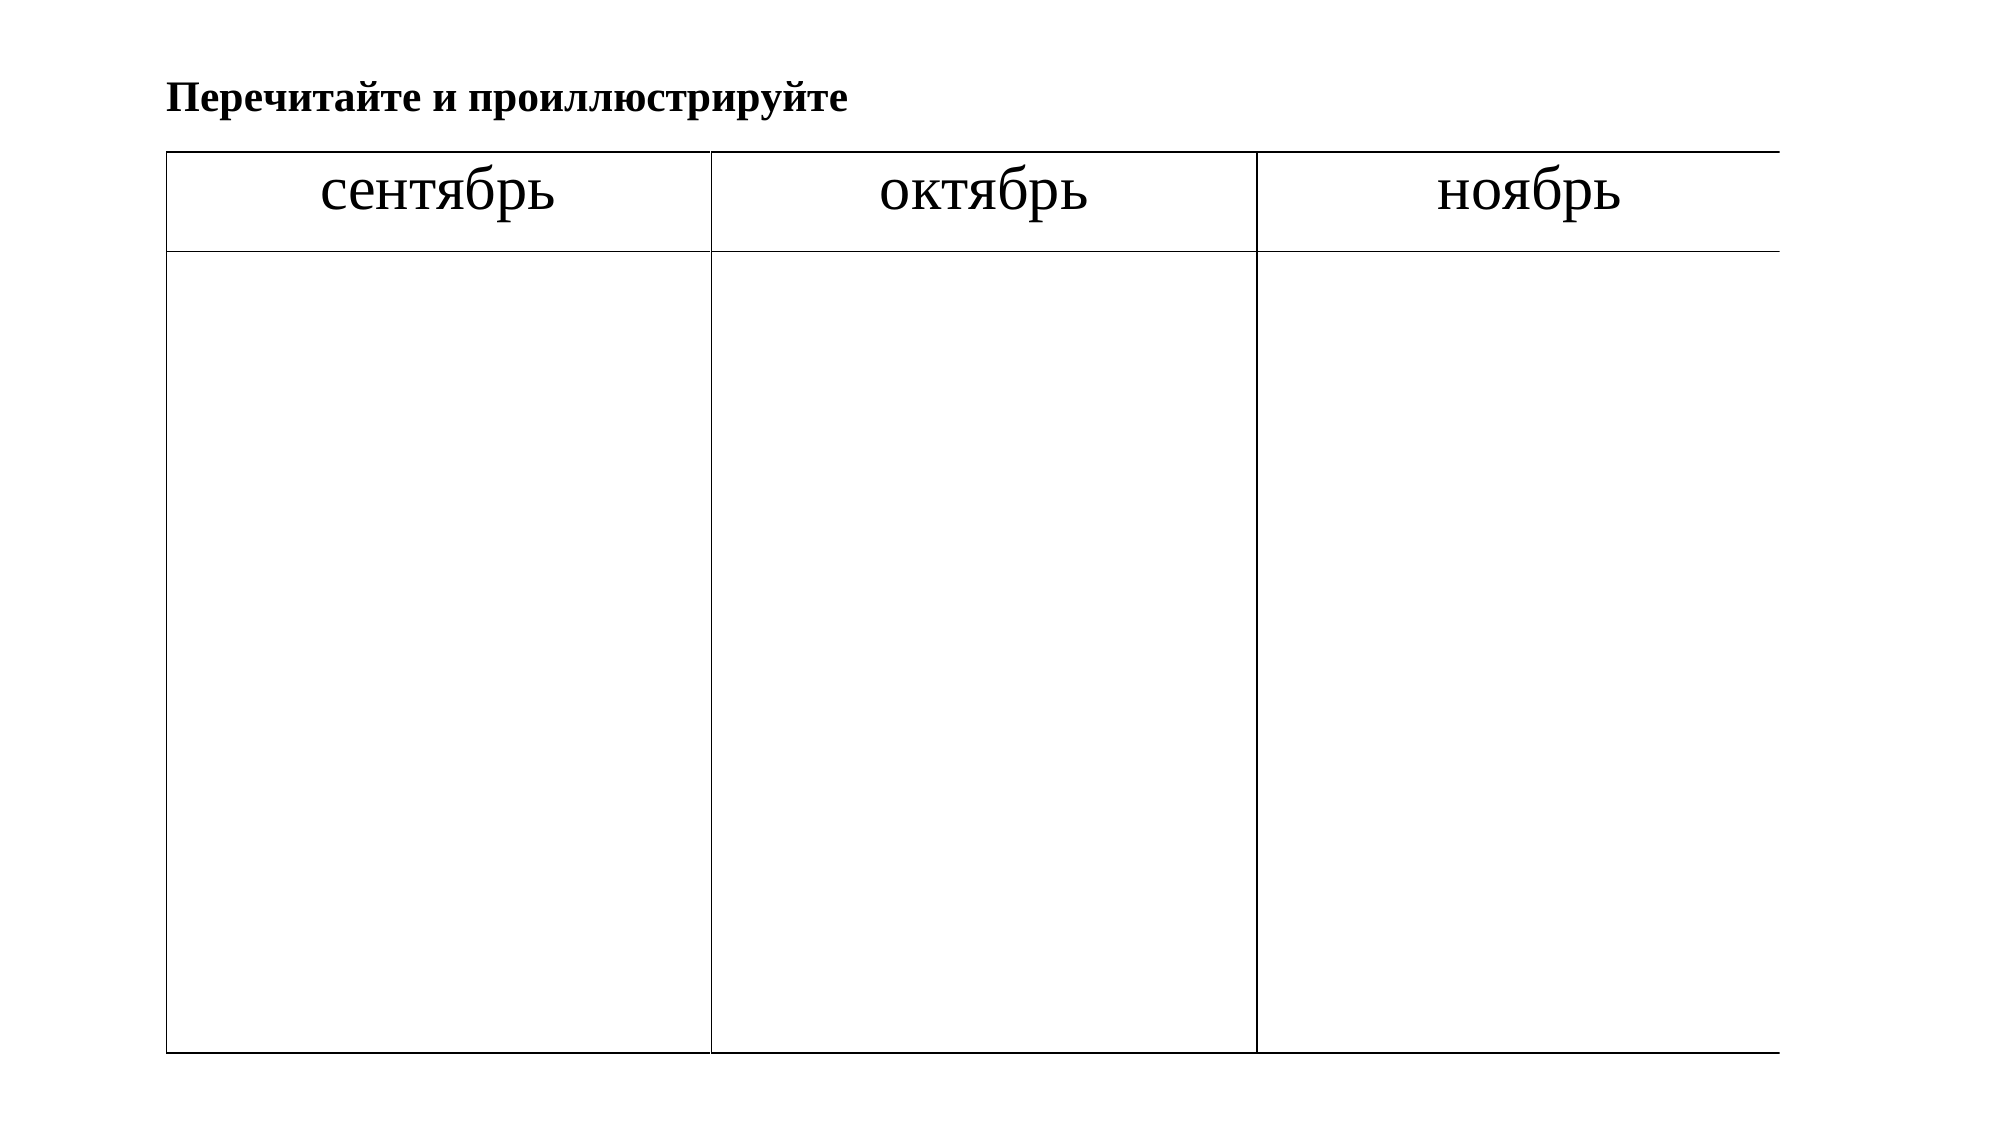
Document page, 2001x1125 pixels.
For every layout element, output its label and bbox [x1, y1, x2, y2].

list [166, 72, 1780, 1125]
